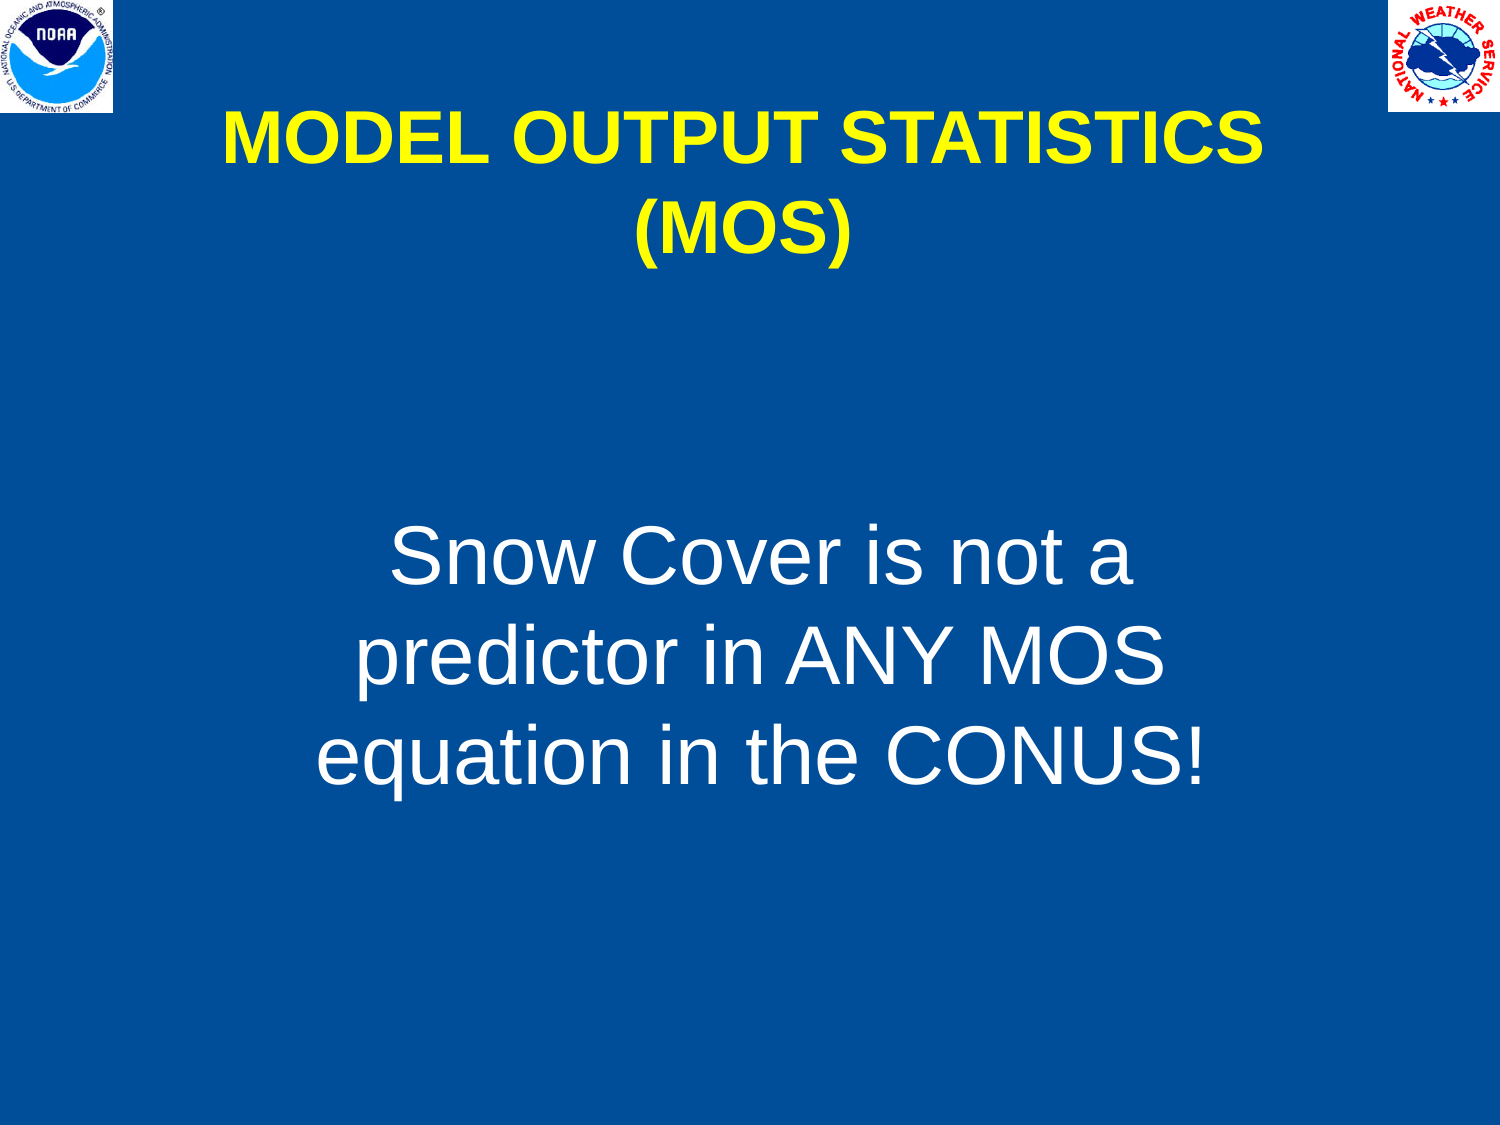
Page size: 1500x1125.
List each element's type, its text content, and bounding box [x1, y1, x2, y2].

text_box Snow Cover is not a predictor in ANY MOS equation in the CONUS! [210, 493, 1313, 809]
text_box MODEL OUTPUT STATISTICS (MOS) [149, 81, 1338, 276]
picture [0, 0, 113, 113]
picture [1388, 0, 1500, 112]
